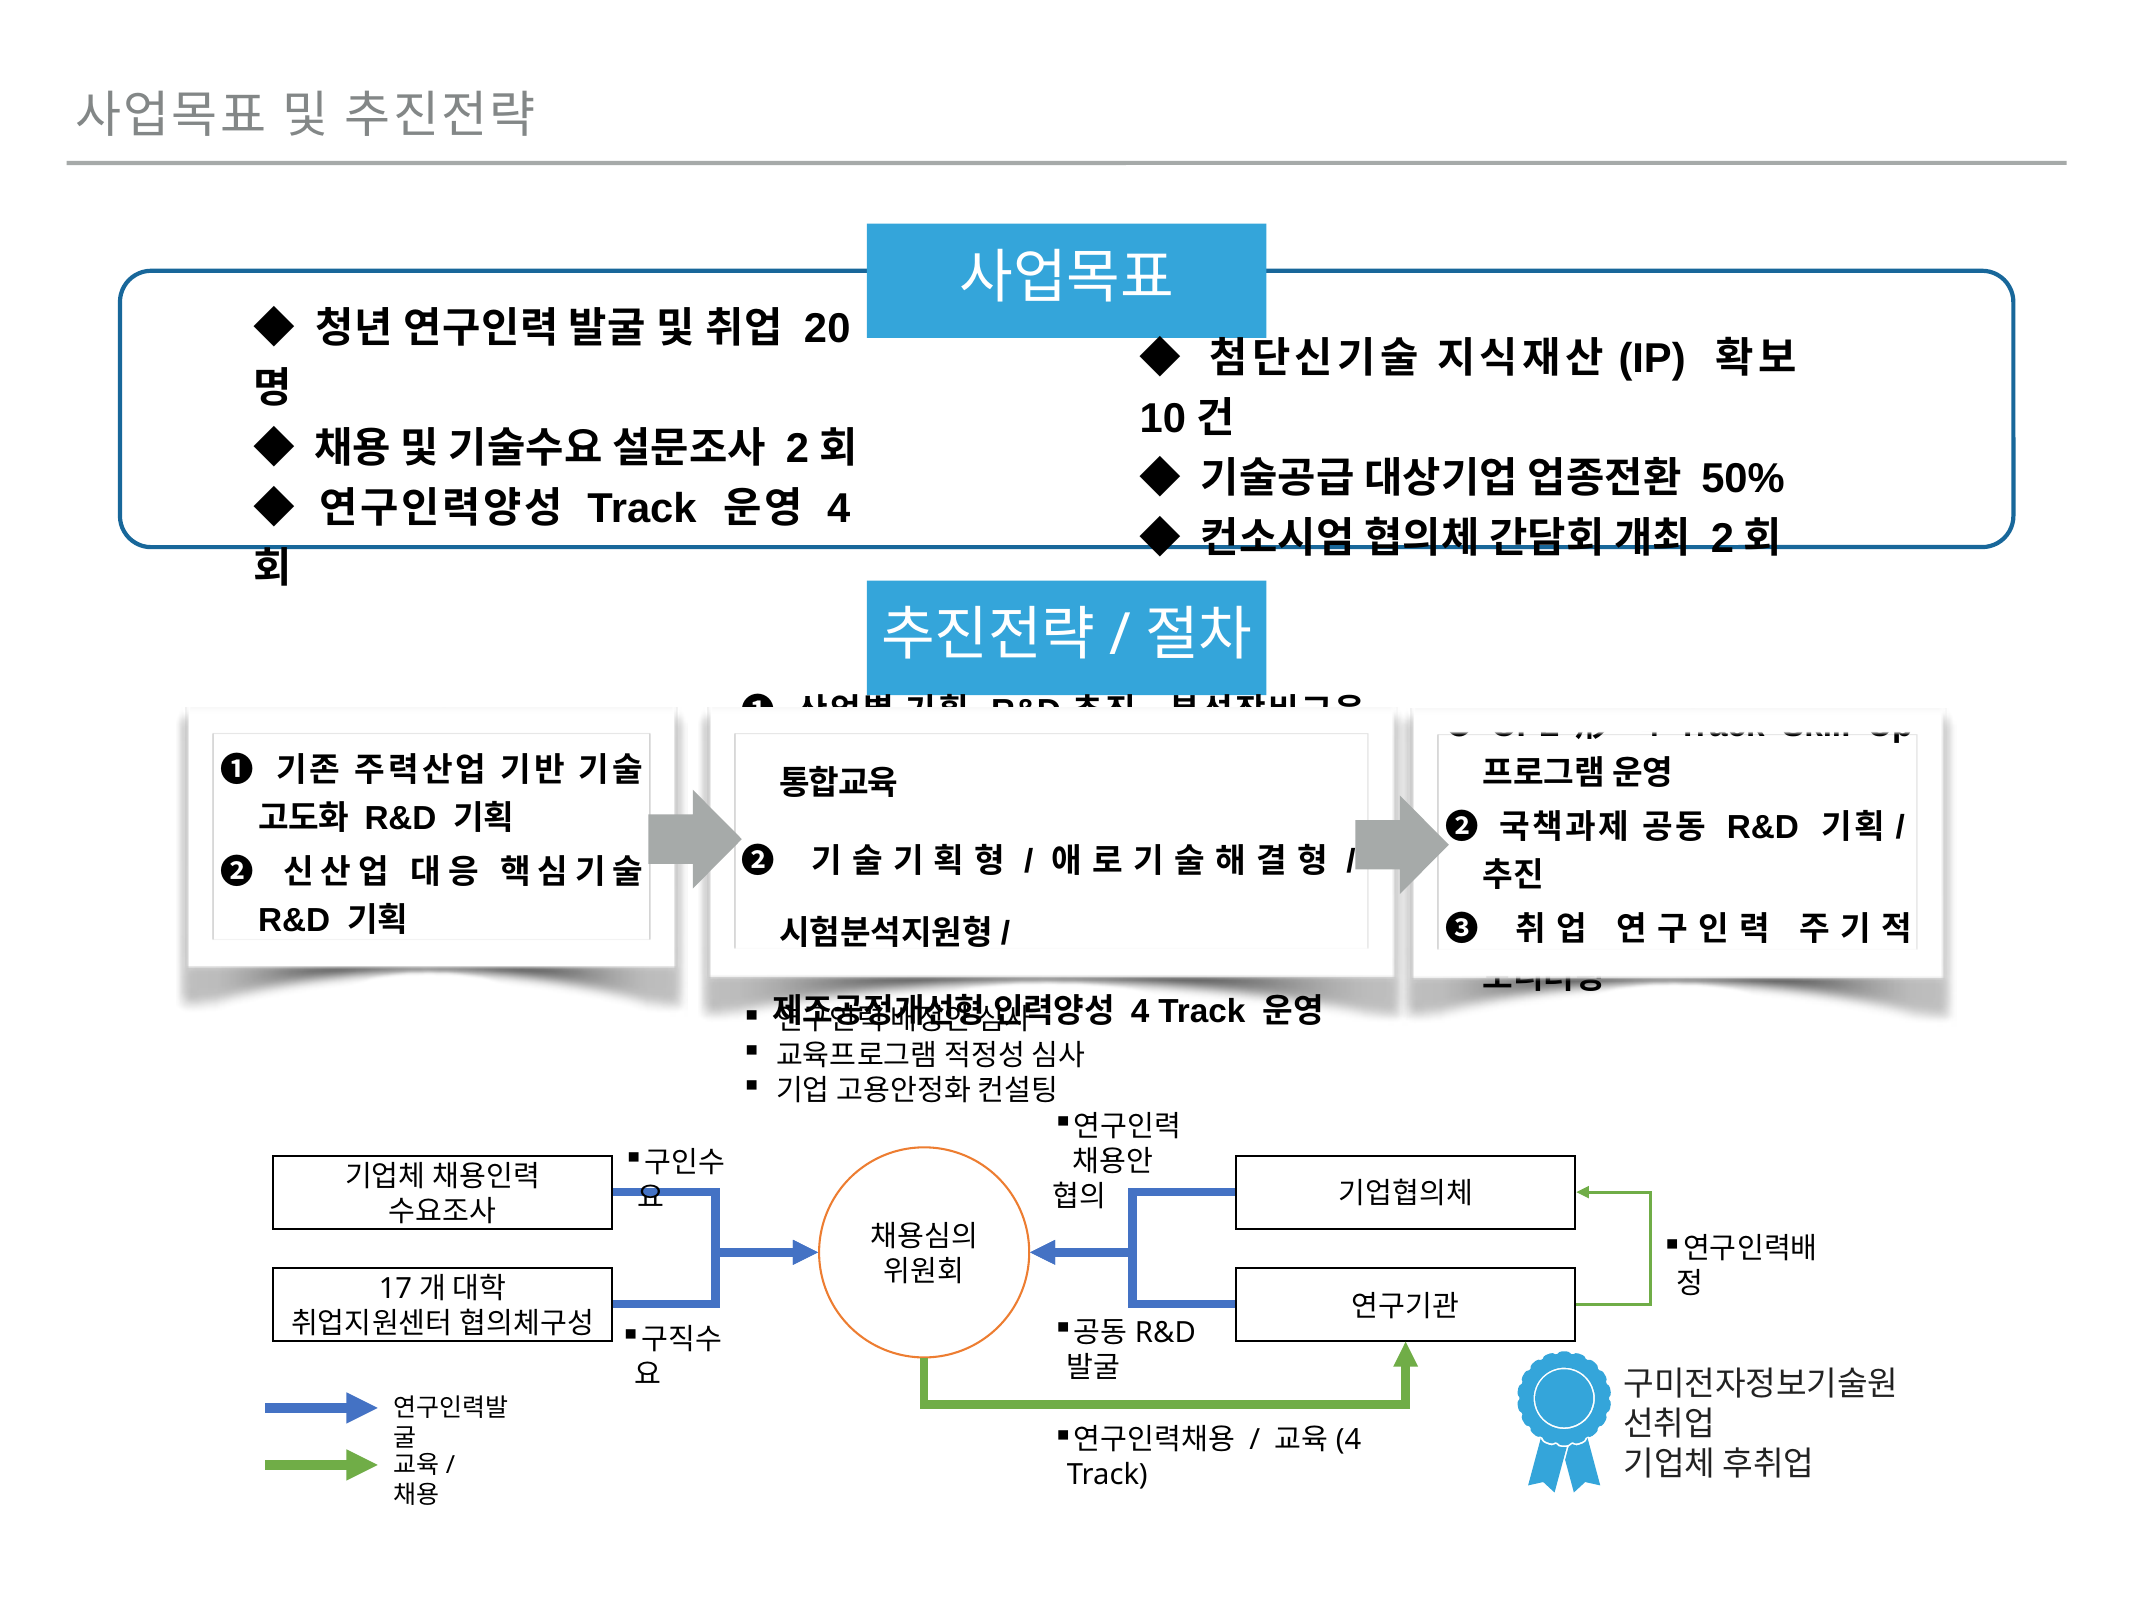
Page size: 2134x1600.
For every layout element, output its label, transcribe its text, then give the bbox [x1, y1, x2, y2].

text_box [697, 706, 1408, 1026]
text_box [264, 993, 1841, 1489]
text_box ◆ 첨단신기술 지식재산(IP) 확보 10건 ◆ 기술공급 대상기업 업종전환 50% ◆ 컨소시엄 협의체 간담회 개최 2회 [1120, 342, 1905, 540]
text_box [176, 707, 688, 1017]
text_box 추진전략/절차 [866, 580, 1267, 696]
text_box 구미전자정보기술원 선취업 기업체 후취업 [1841, 1373, 2007, 1471]
list 사업목표 및 추진전략 [66, 70, 1901, 151]
text_box 사업목표 [866, 223, 1267, 338]
text_box [688, 789, 697, 889]
text_box ◆ 청년 연구인력 발굴 및 취업 20명 ◆ 채용 및 기술수요 설문조사 2회 ◆ 연구인력양성 Track 운영 4회 [234, 342, 969, 540]
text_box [1401, 708, 1957, 1027]
text_box [119, 270, 2014, 548]
